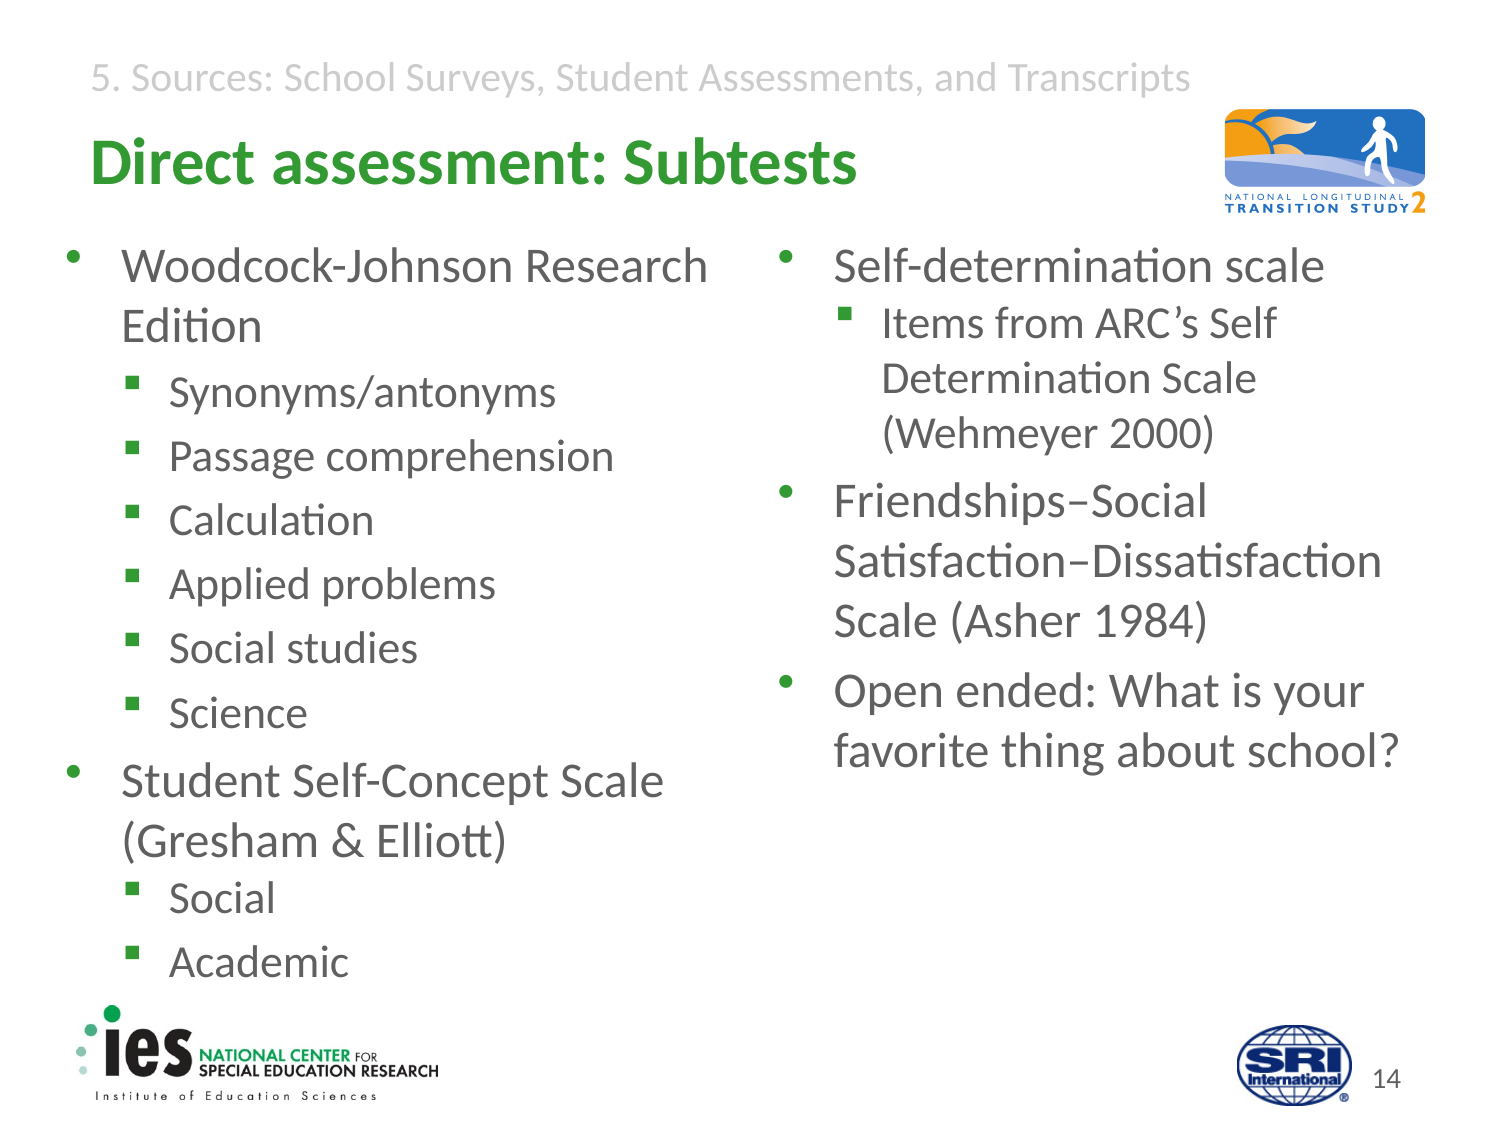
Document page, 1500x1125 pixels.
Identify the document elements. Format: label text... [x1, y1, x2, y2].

slide_number 13 [1312, 1051, 1417, 1125]
picture [1237, 1025, 1352, 1106]
list Woodcock-Johnson Research Edition Synonyms/antonyms Passage comprehension Calculation Applied problems Social studies Science Student Self-Concept Scale (Gresham & Elliott) Social Academic [49, 224, 762, 968]
picture [76, 1005, 438, 1100]
list Self-determination scale Items from ARC’s Self Determination Scale (Wehmeyer 2000) Friendships–Social Satisfaction–Dissatisfaction Scale (Asher 1984) Open ended: What is your favorite thing about school? [762, 224, 1476, 968]
title Direct assessment: Subtests [74, 90, 1426, 224]
